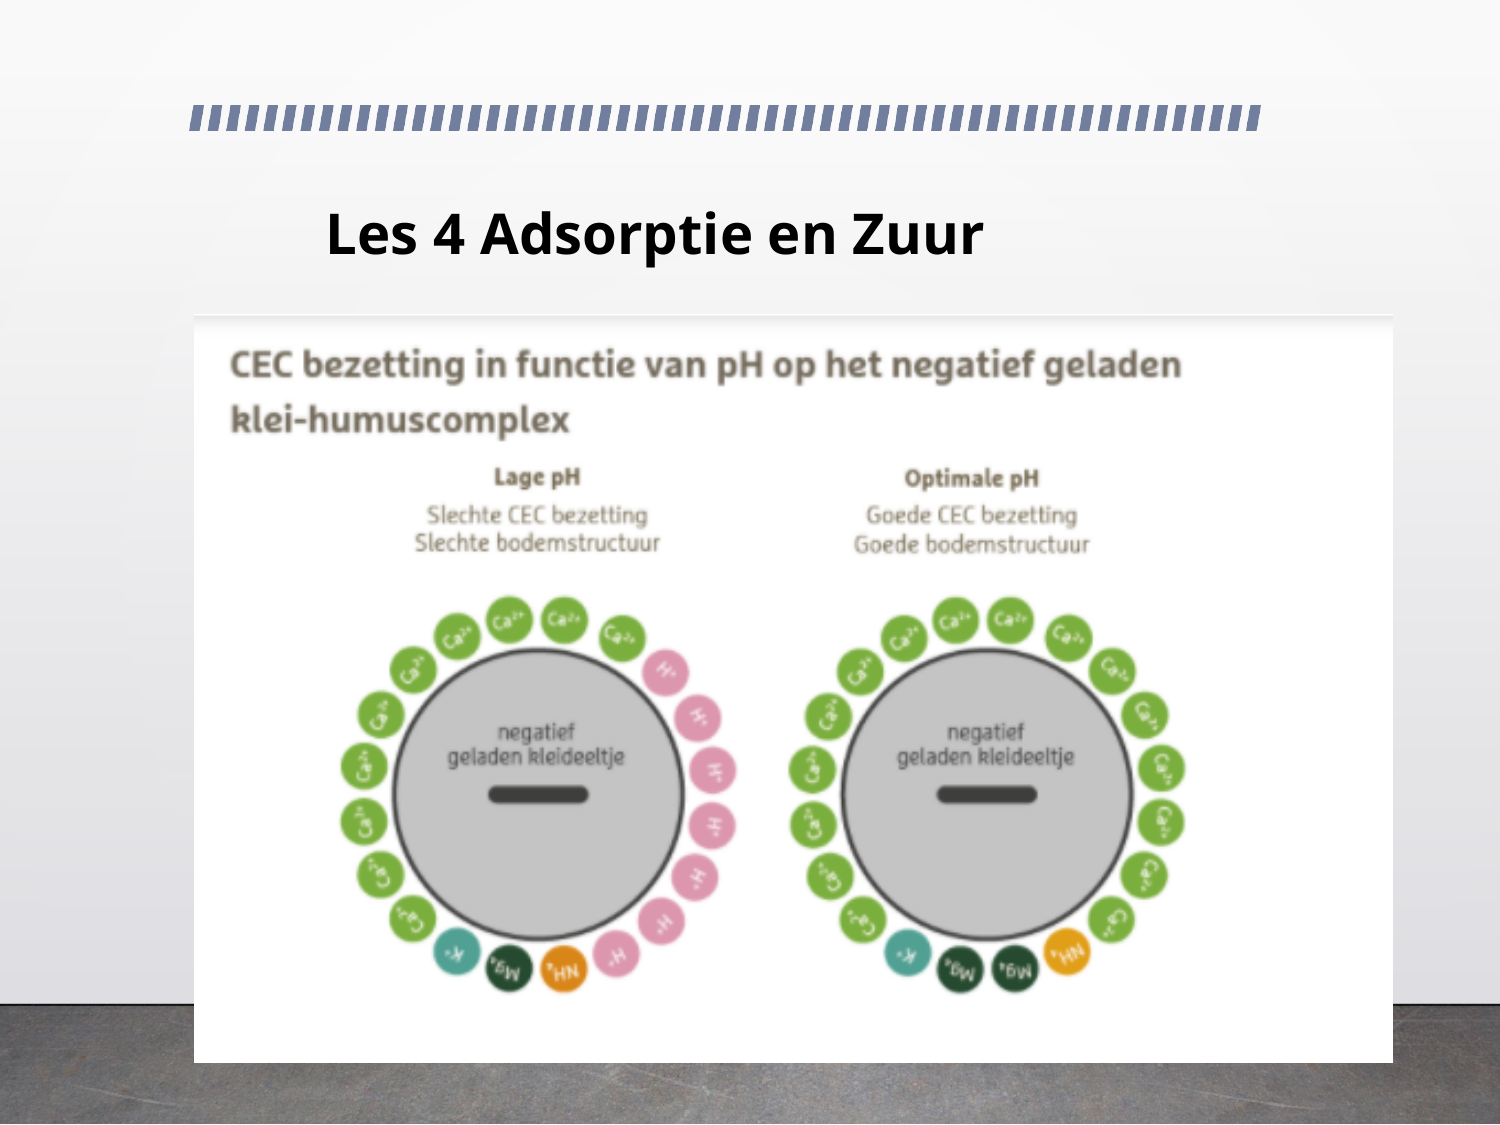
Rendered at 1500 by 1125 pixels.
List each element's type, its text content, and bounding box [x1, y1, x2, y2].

picture [0, 314, 1500, 1124]
title Les 4 Adsorptie en Zuur [112, 125, 1199, 268]
